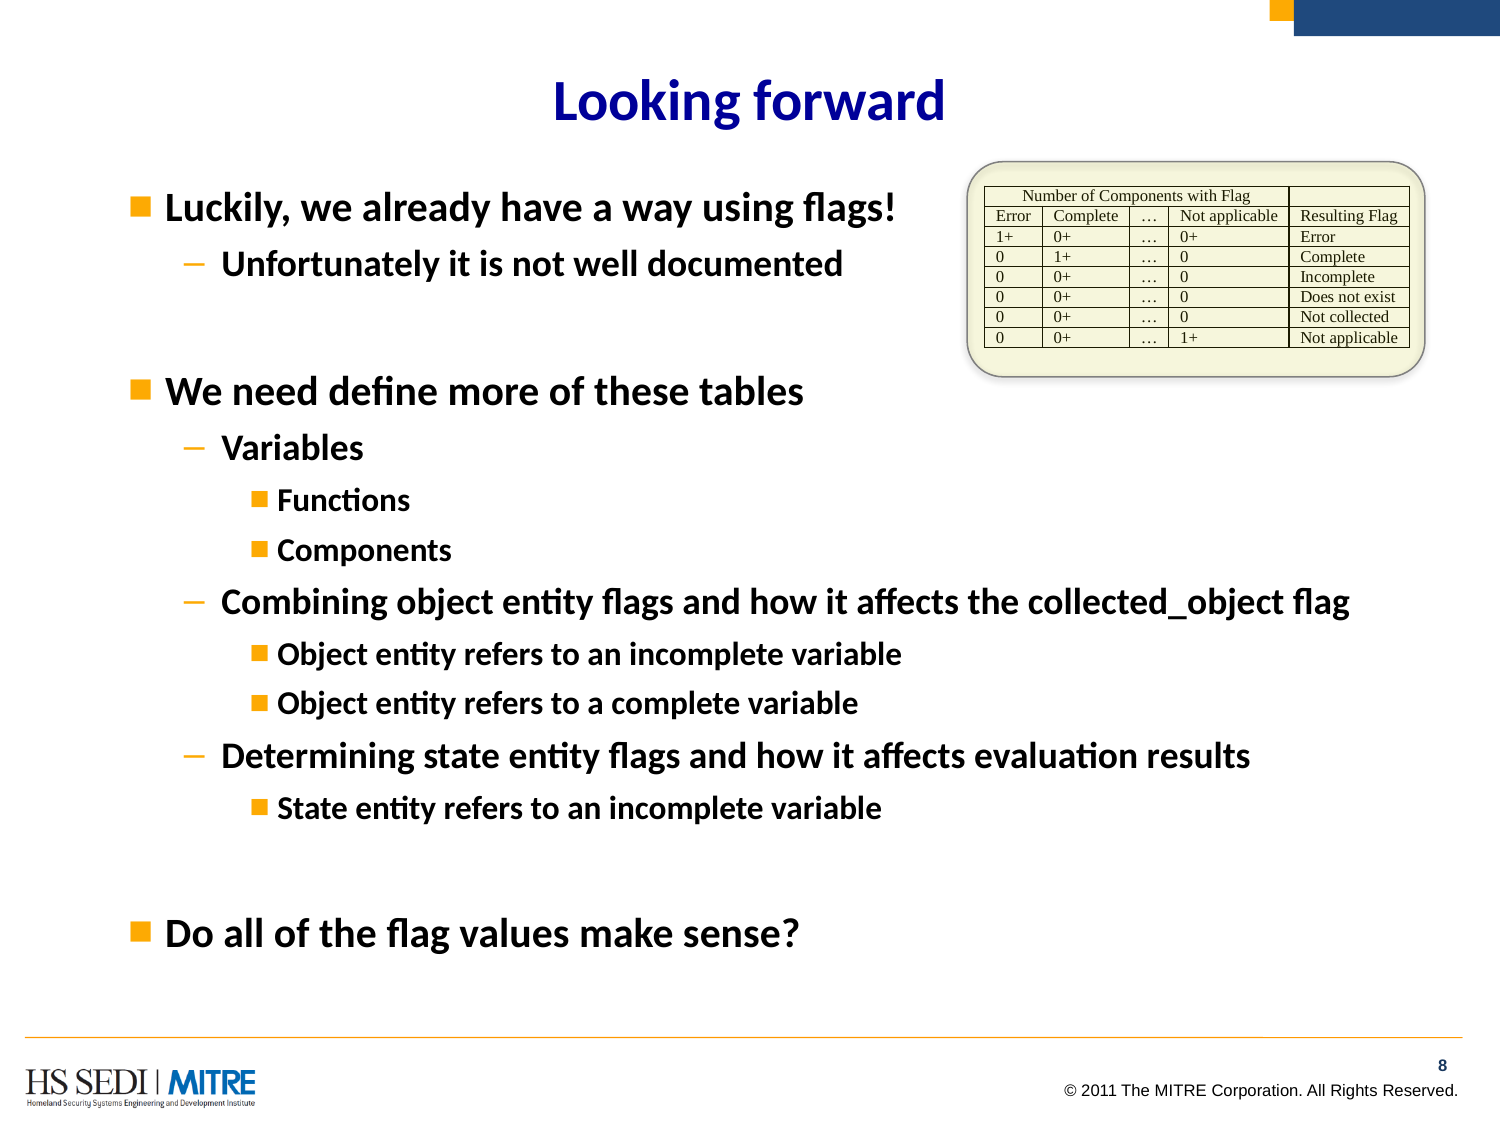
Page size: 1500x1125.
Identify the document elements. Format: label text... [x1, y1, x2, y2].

slide_number 7 [1374, 1049, 1463, 1076]
title Looking forward [43, 62, 1457, 151]
picture [983, 185, 1500, 378]
picture [20, 1058, 271, 1122]
list Luckily, we already have a way using flags! Unfortunately it is not well documented We need define more of these tables Variables Functions Components Combining object entity flags and how it affects the collected_object flag Object entity refers to an incomplete variable Object entity refers to a complete variable Determining state entity flags and how it affects evaluation results State entity refers to an incomplete variable Do all of the flag values make sense? [112, 180, 1387, 1024]
text_box [966, 160, 1424, 368]
